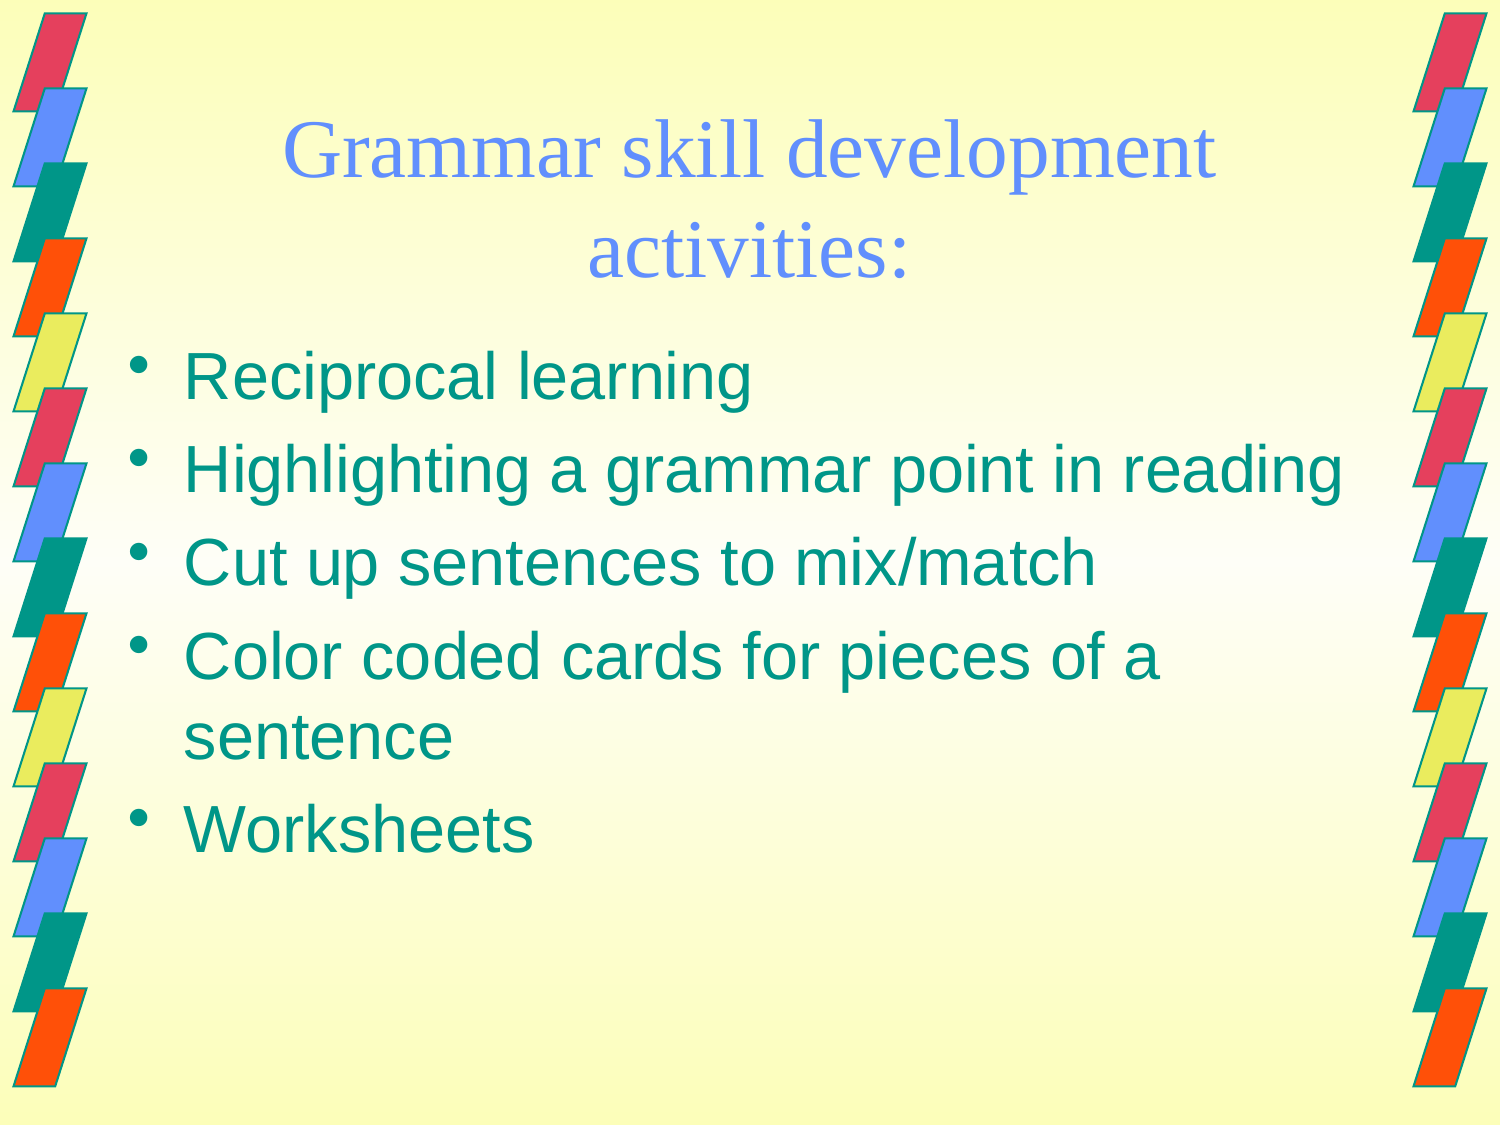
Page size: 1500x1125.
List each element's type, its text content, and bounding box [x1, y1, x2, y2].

title Grammar skill development activities: [112, 99, 1388, 288]
list Reciprocal learning Highlighting a grammar point in reading Cut up sentences to mix/match Color coded cards for pieces of a sentence Worksheets [112, 324, 1388, 1000]
